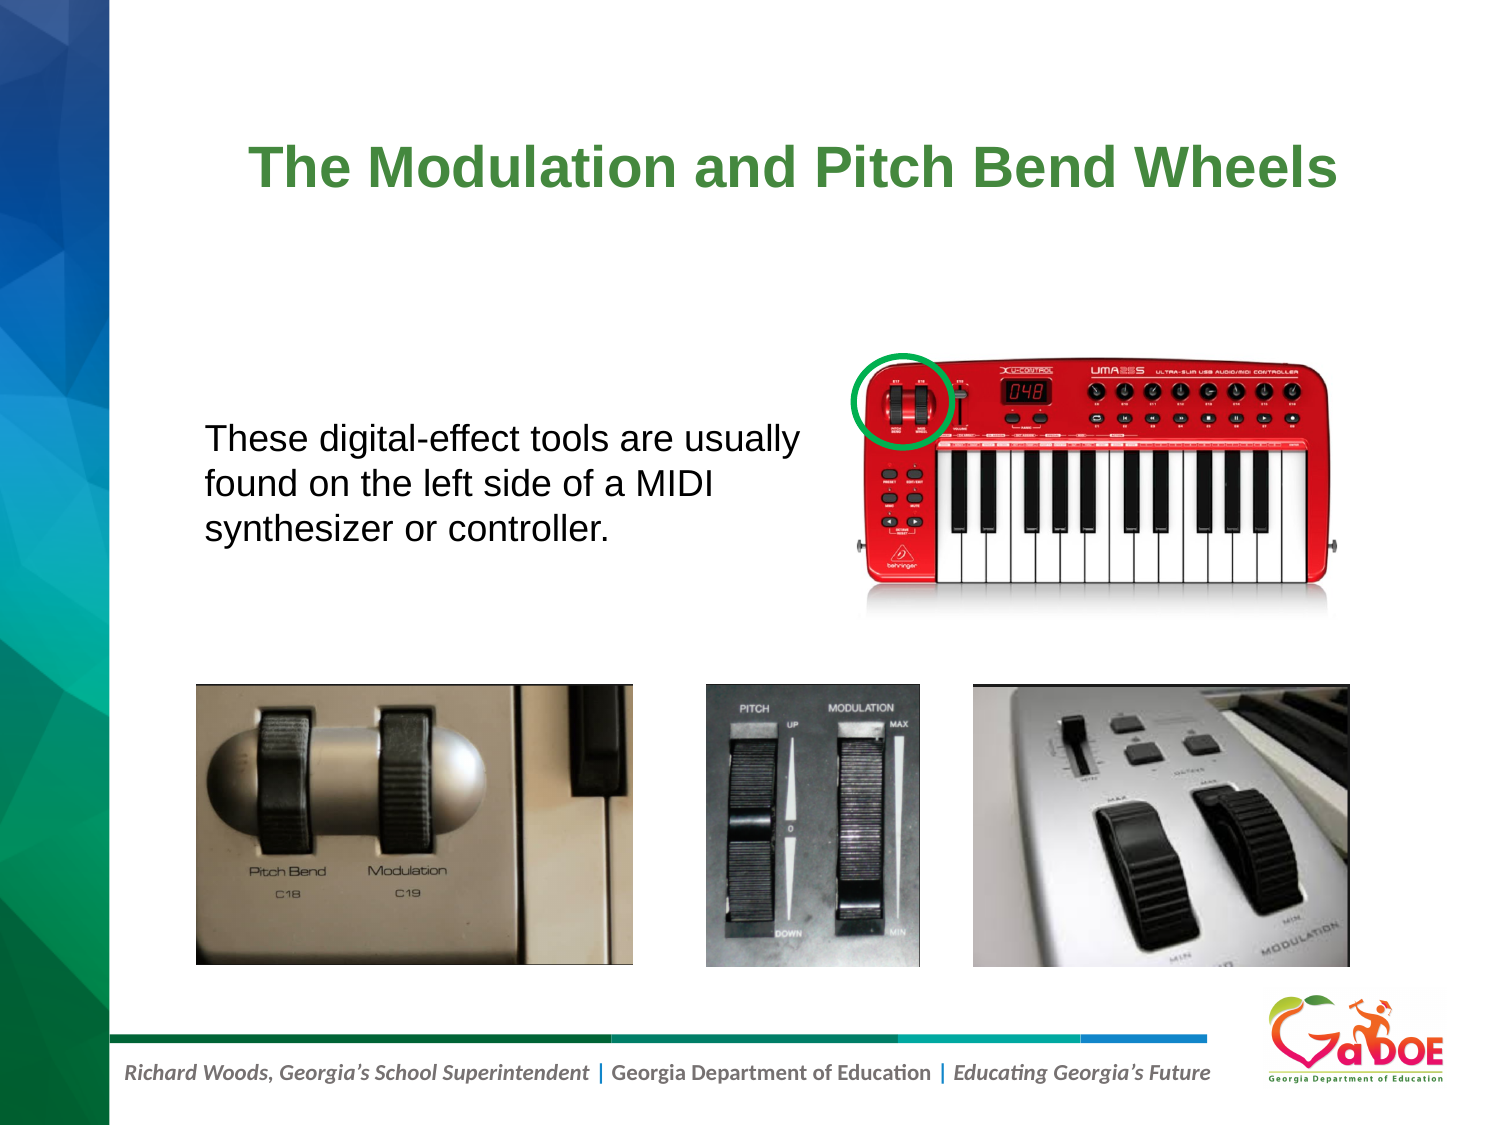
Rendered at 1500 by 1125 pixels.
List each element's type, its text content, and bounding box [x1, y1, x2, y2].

picture [854, 342, 1342, 620]
picture [1263, 987, 1447, 1089]
picture [973, 684, 1350, 967]
picture [705, 684, 920, 967]
title The Modulation and Pitch Bend Wheels [146, 59, 1441, 278]
text_box These digital-effect tools are usually found on the left side of a MIDI synthesizer or controller. [189, 406, 854, 556]
picture [196, 684, 633, 965]
picture [0, 0, 110, 1125]
